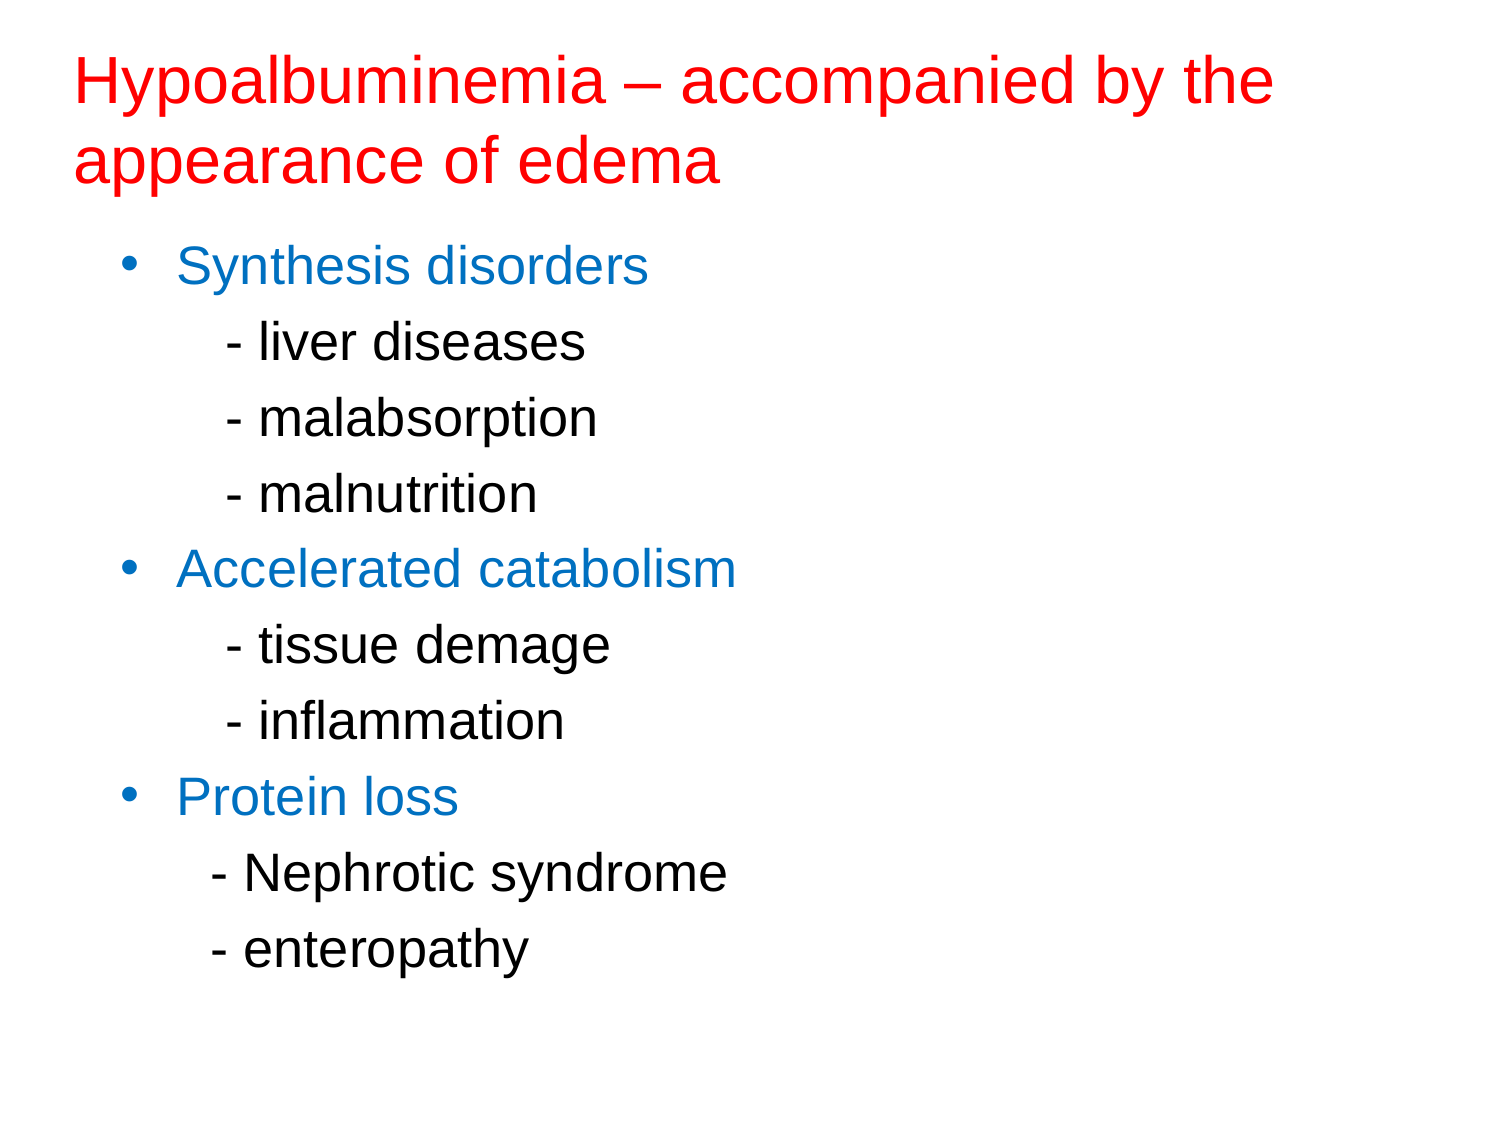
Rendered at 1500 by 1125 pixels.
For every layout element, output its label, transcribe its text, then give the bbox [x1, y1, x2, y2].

list Synthesis disorders - liver diseases - malabsorption - malnutrition Accelerated catabolism - tissue demage - inflammation Protein loss - Nephrotic syndrome - enteropathy [105, 222, 1456, 1125]
title Hypoalbuminemia – accompanied by the appearance of edema [58, 23, 1409, 211]
